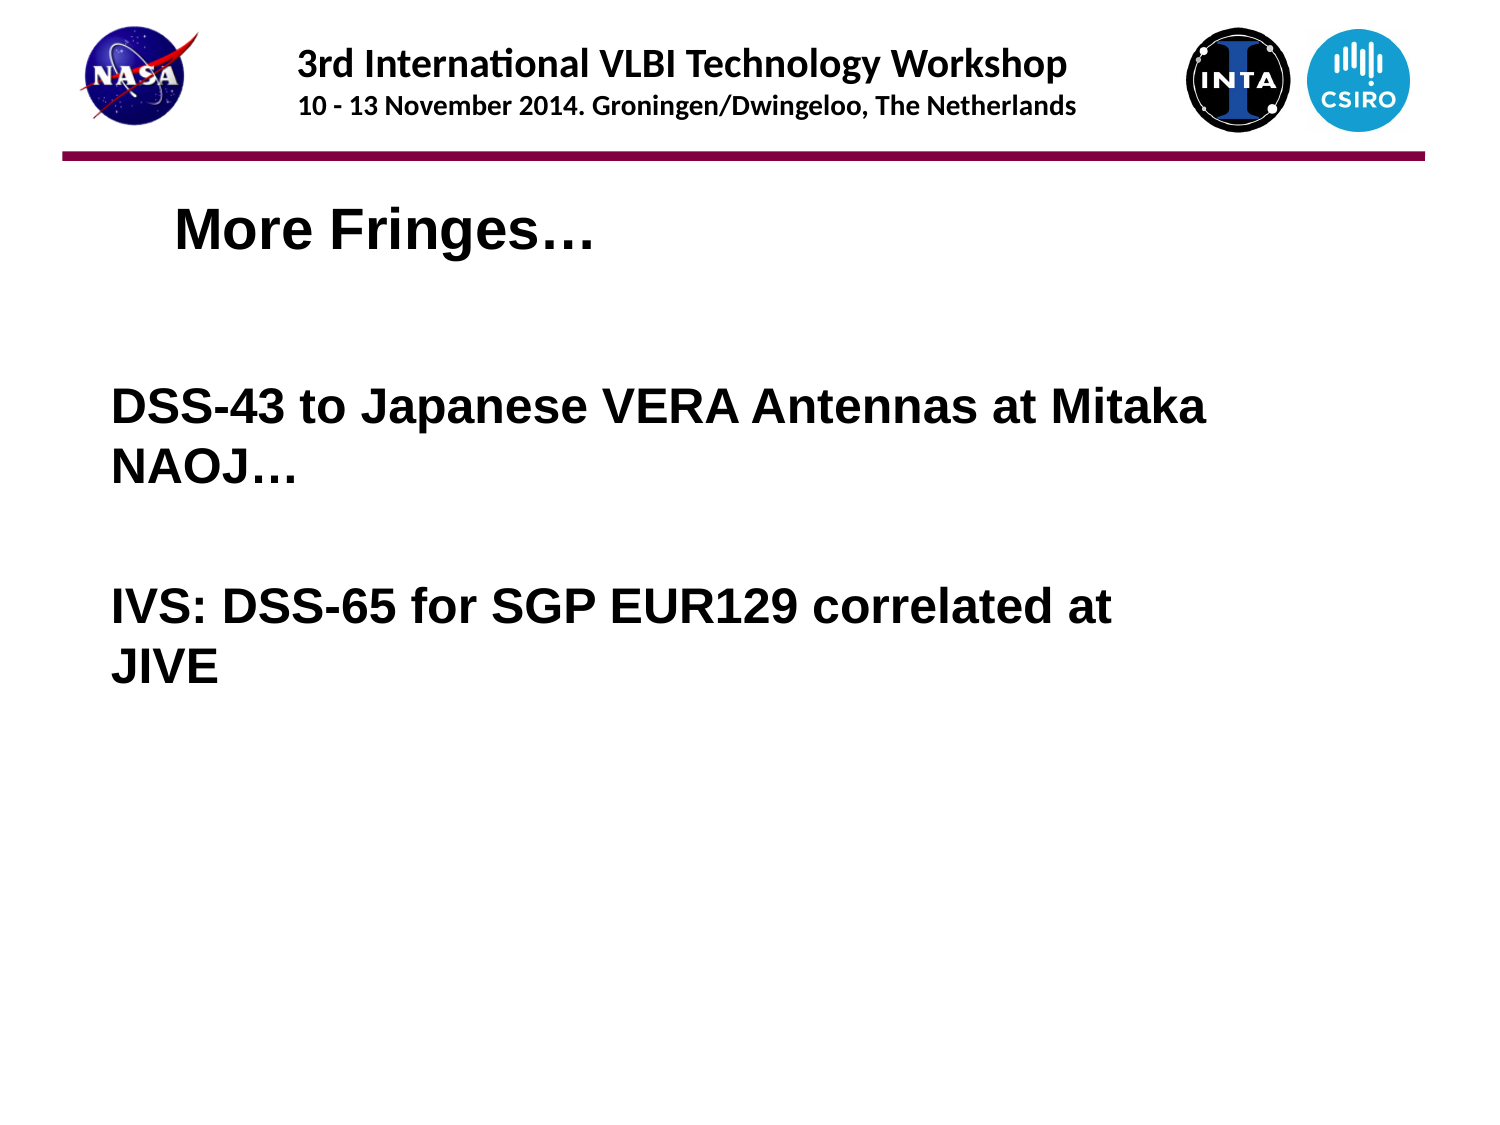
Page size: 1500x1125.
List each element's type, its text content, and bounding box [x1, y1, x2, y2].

picture [1144, 22, 1410, 137]
picture [75, 25, 203, 127]
text_box More Fringes… [159, 184, 614, 269]
list DSS-43 to Japanese VERA Antennas at Mitaka NAOJ… IVS: DSS-65 for SGP EUR129 correlated at JIVE [95, 295, 1244, 1039]
